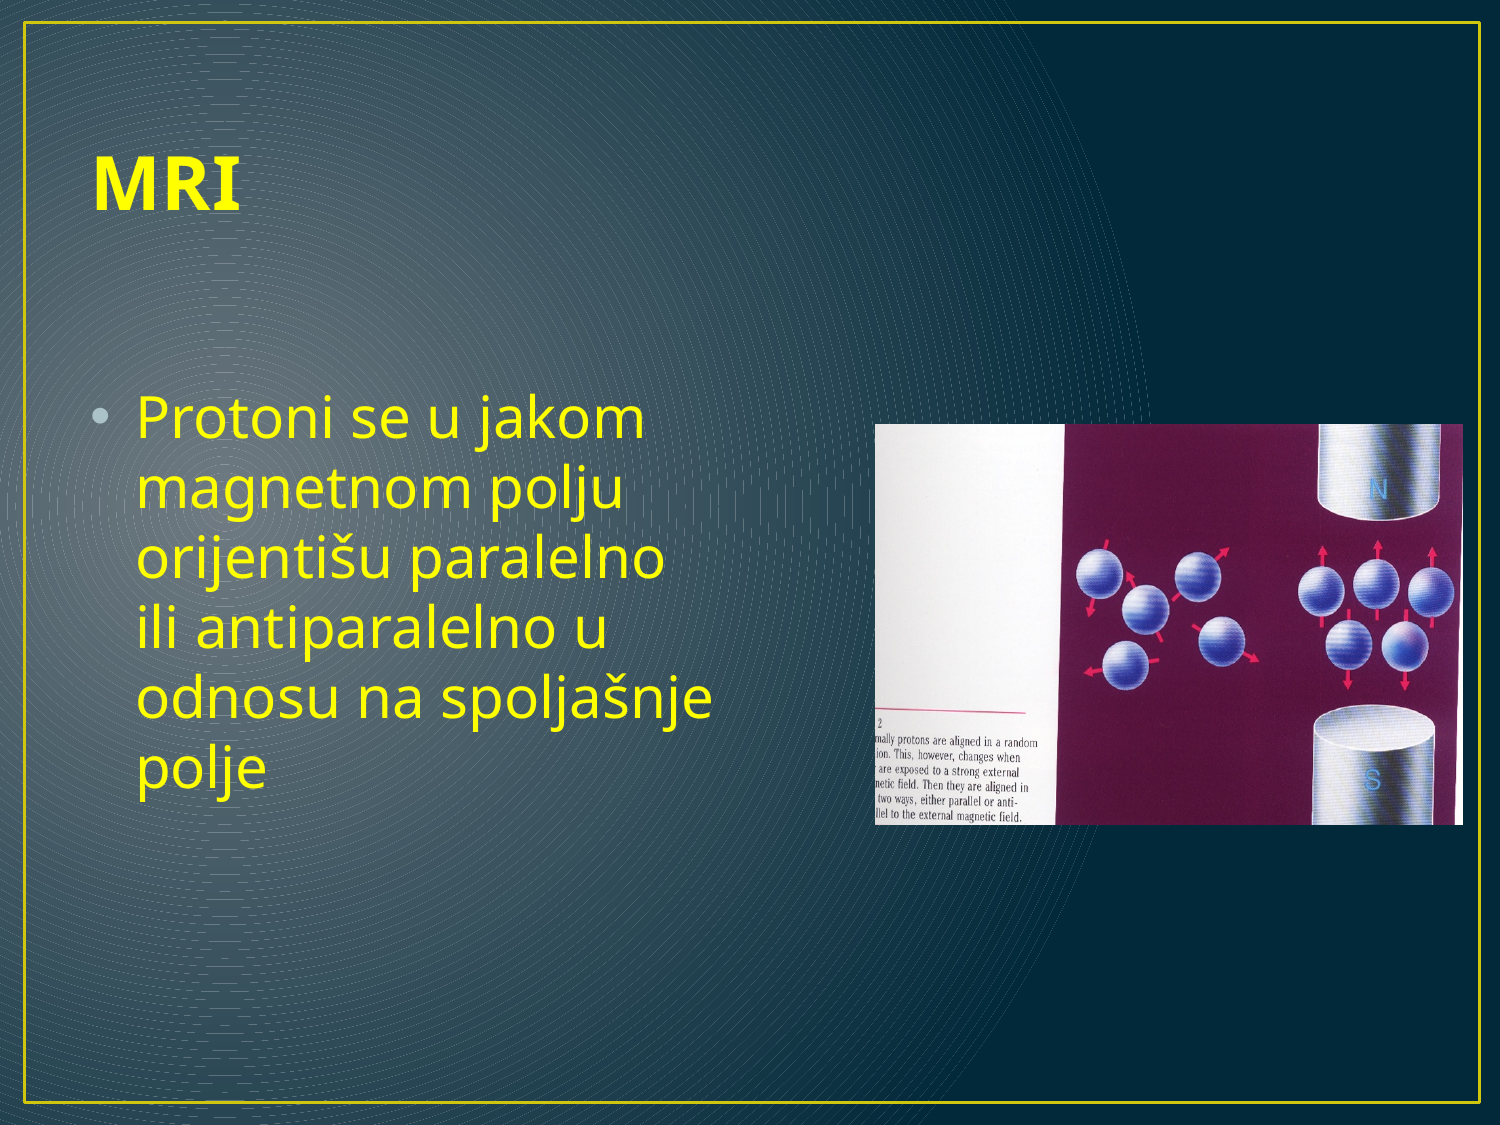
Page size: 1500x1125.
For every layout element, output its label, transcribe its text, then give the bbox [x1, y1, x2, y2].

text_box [874, 424, 1463, 826]
picture [1057, 831, 1067, 839]
list Protoni se u jakom magnetnom polju orijentišu paralelno ili antiparalelno u odnosu na spoljašnje polje [75, 372, 737, 1007]
picture [1117, 418, 1124, 424]
title MRI [75, 45, 1425, 233]
